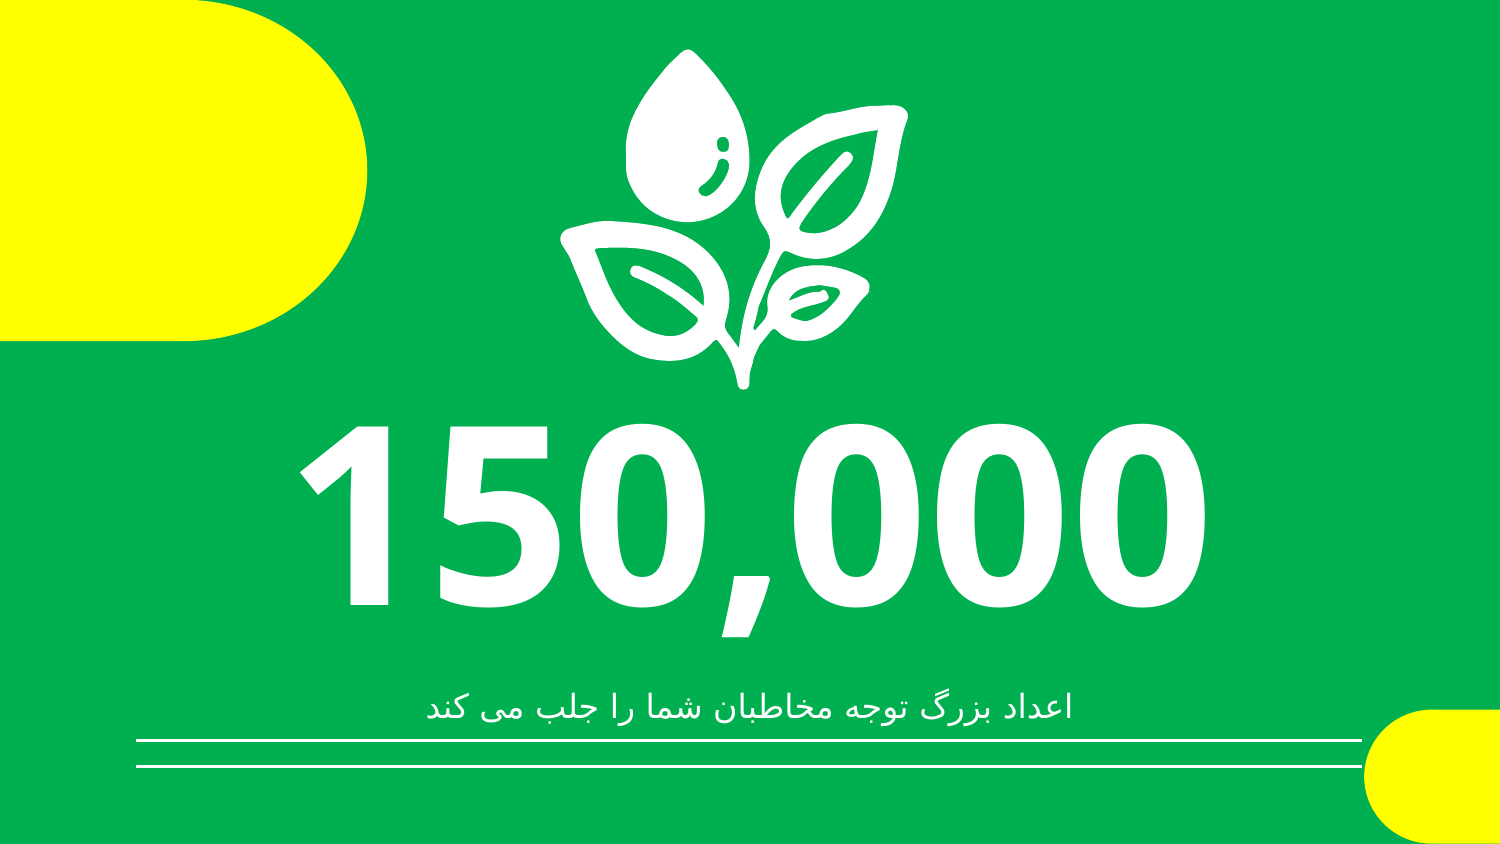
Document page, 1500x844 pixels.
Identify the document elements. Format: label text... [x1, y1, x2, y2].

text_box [556, 48, 911, 390]
title 150,000 [197, 340, 1303, 644]
subtitle اعداد بزرگ توجه مخاطبان شما را جلب می کند [286, 670, 1213, 752]
